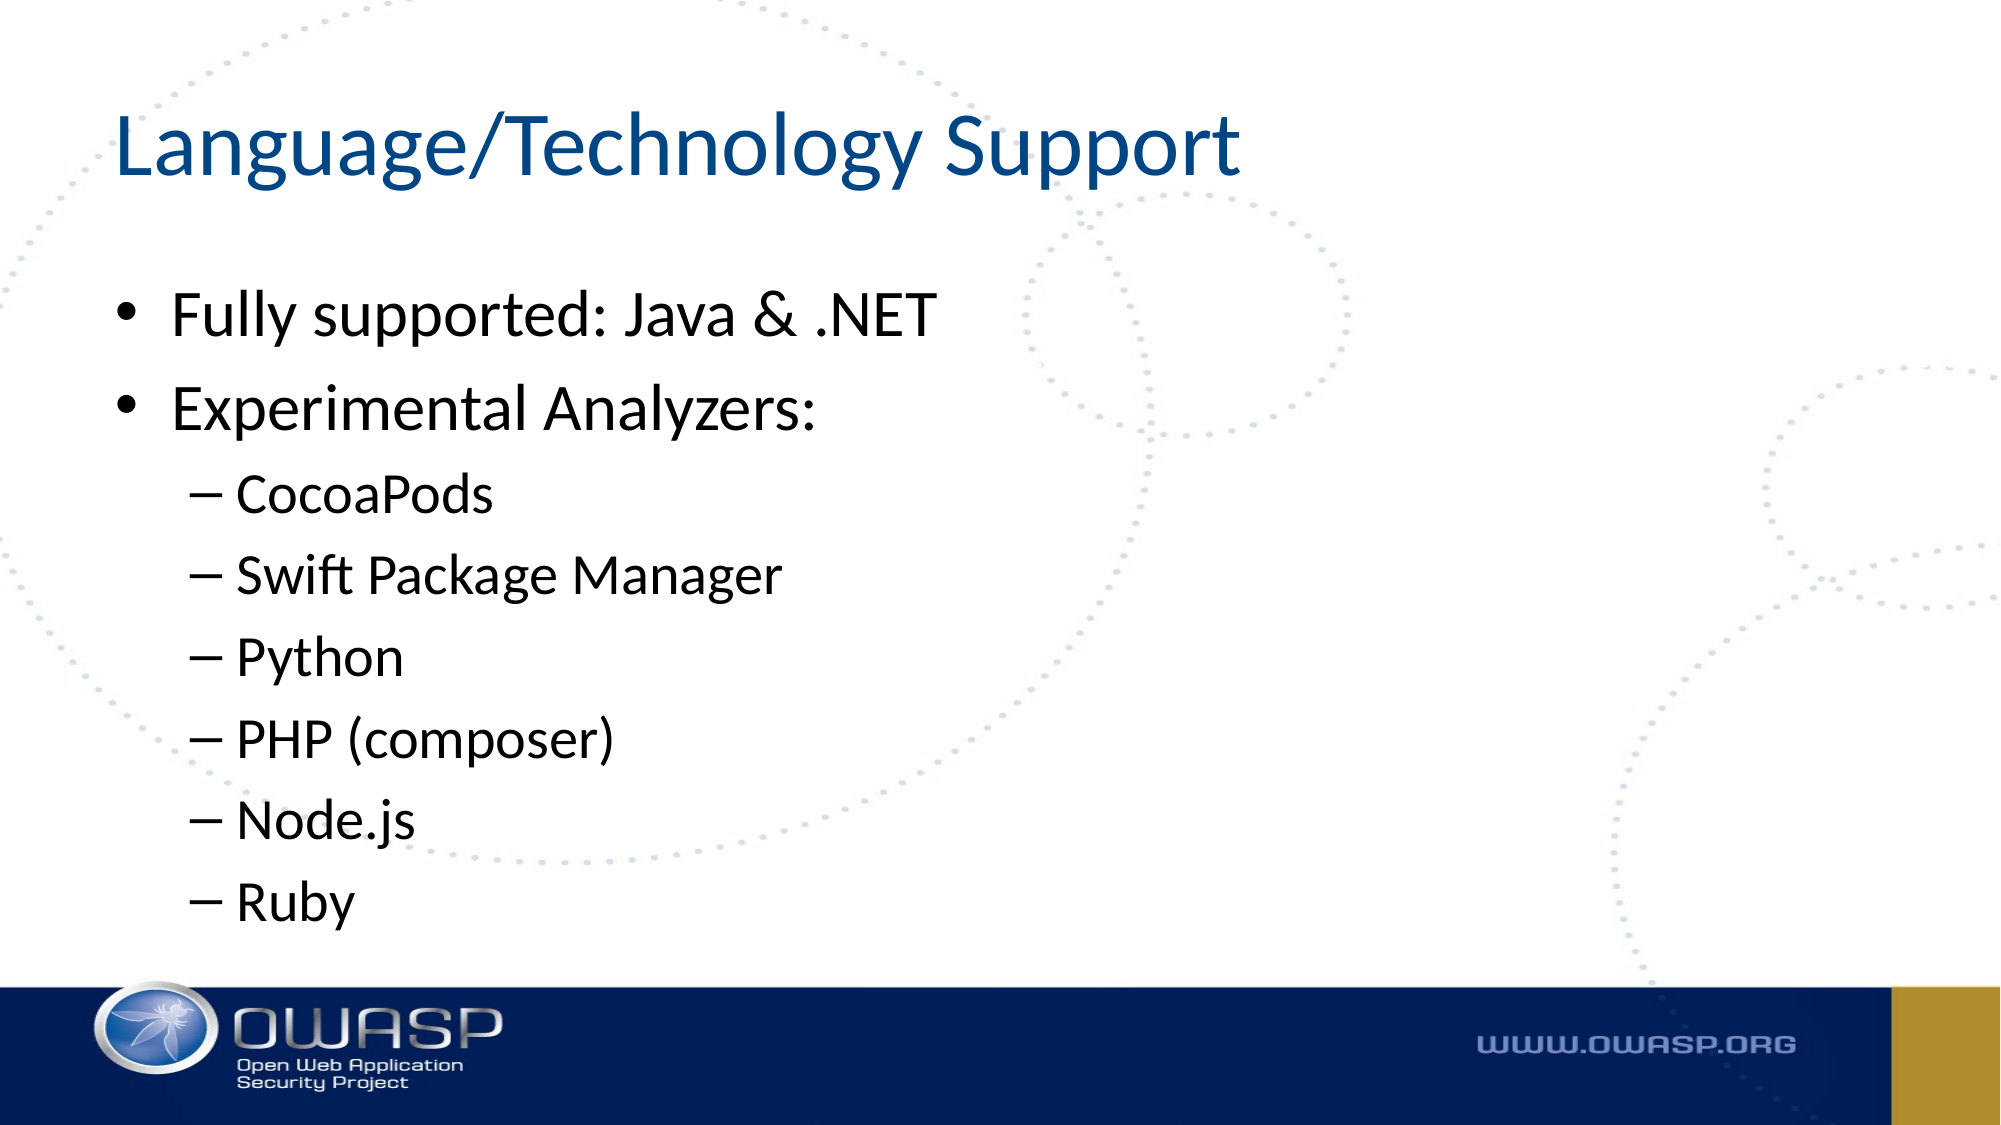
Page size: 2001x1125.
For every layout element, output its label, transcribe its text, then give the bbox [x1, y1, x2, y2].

picture [0, 0, 2001, 1125]
title Language/Technology Support [99, 45, 1900, 233]
list Fully supported: Java & .NET Experimental Analyzers: CocoaPods Swift Package Manager Python PHP (composer) Node.js Ruby [99, 262, 1900, 984]
